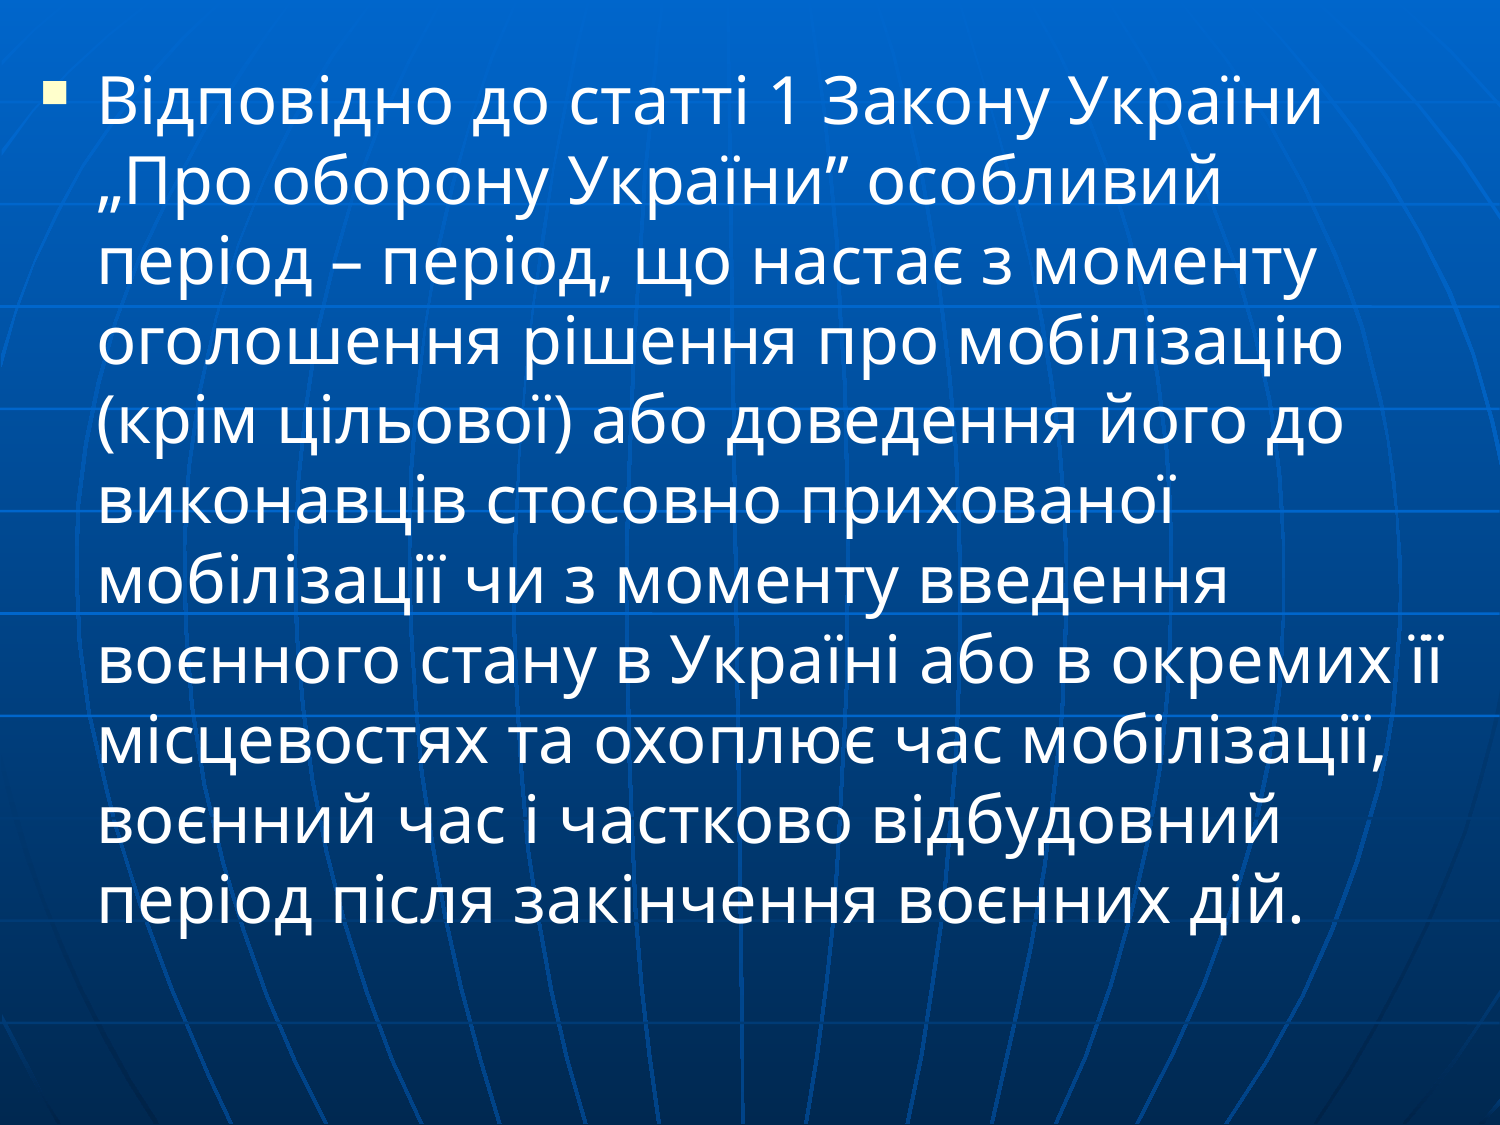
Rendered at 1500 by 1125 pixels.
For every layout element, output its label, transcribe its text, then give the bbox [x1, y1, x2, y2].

list Відповідно до статті 1 Закону України „Про оборону України” особливий період – період, що настає з моменту оголошення рішення про мобілізацію (крім цільової) або доведення його до виконавців стосовно прихованої мобілізації чи з моменту введення воєнного стану в Україні або в окремих її місцевостях та охоплює час мобілізації, воєнний час і частково відбудовний період після закінчення воєнних дій. [24, 50, 1475, 1006]
